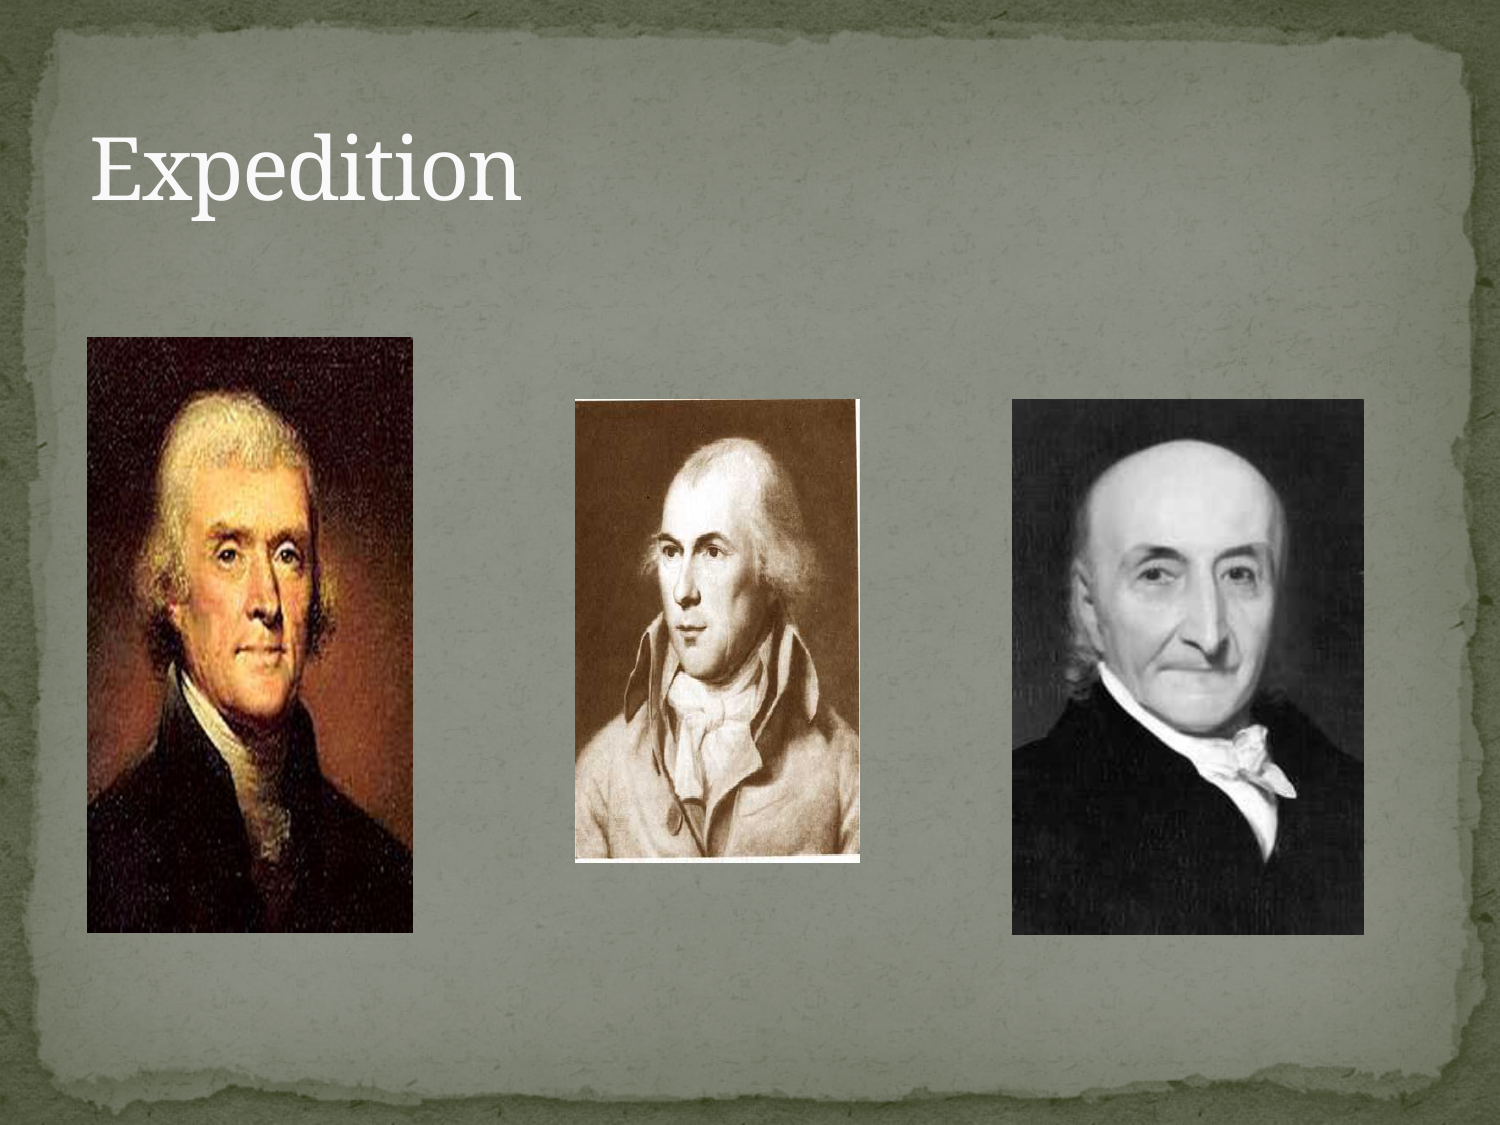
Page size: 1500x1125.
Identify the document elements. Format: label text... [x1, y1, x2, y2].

picture [1012, 399, 1364, 935]
title Expedition [74, 24, 1425, 225]
picture [575, 399, 860, 863]
picture [87, 337, 413, 933]
